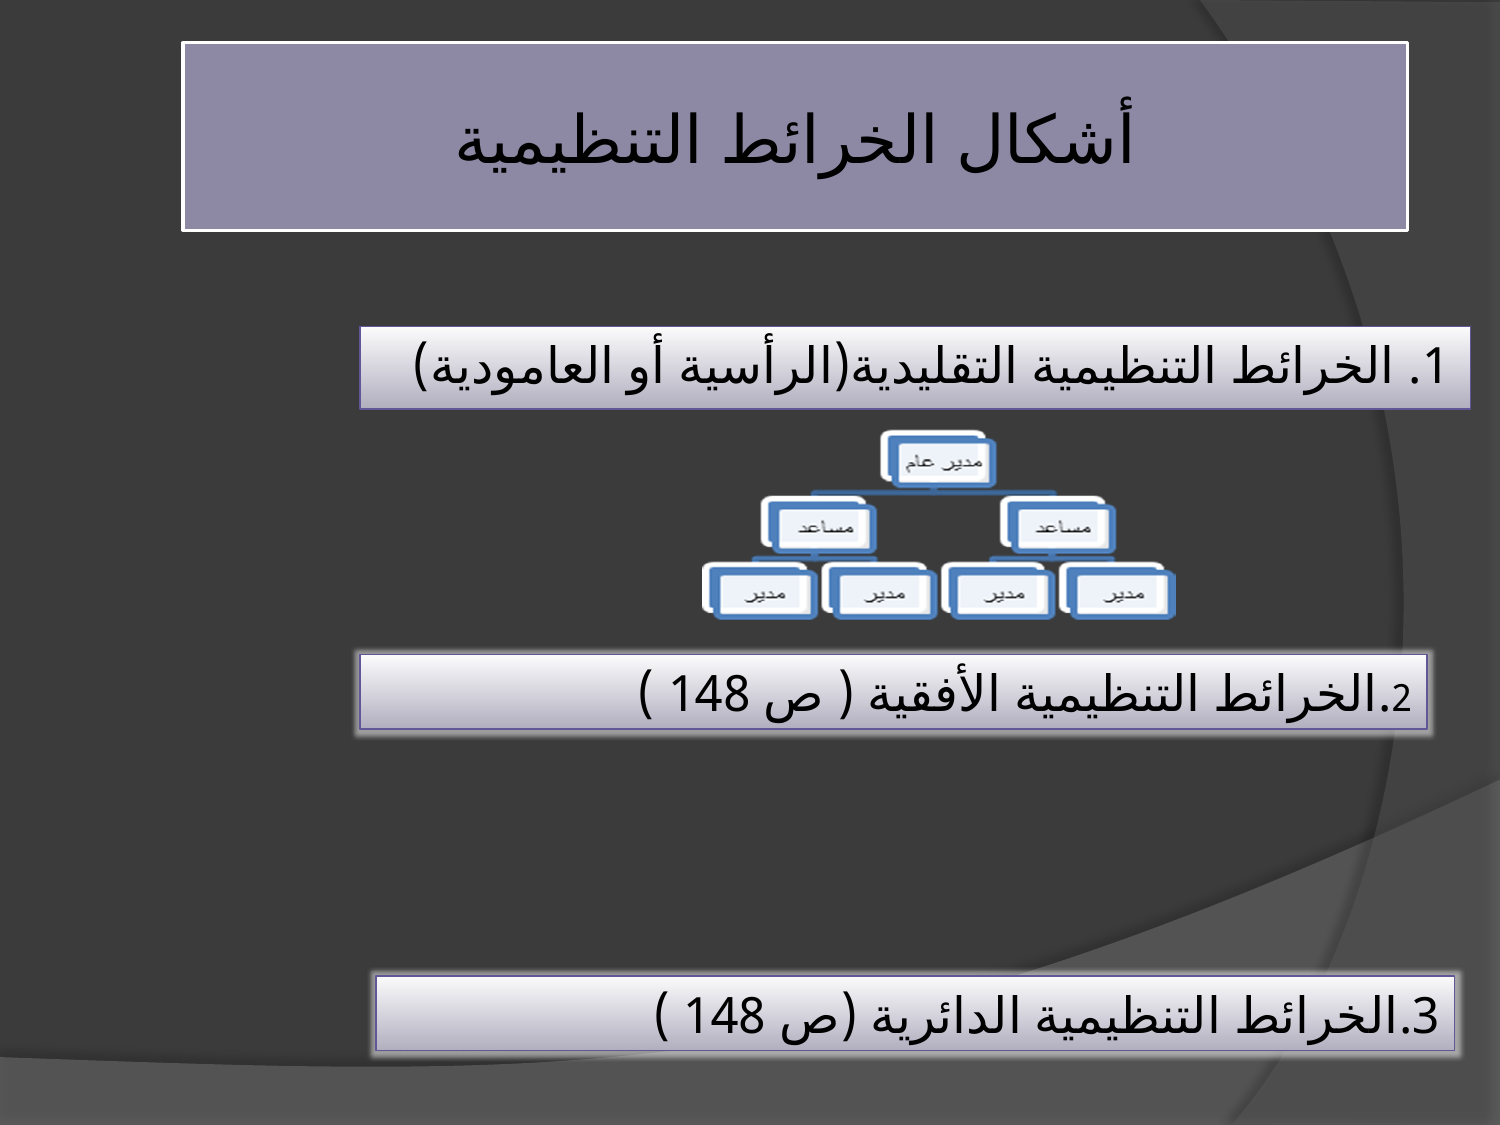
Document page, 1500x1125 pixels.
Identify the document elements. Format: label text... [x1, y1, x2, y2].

list 1. الخرائط التنظيمية التقليدية(الرأسية أو العامودية) [359, 326, 1471, 410]
title أشكال الخرائط التنظيمية [181, 41, 1409, 232]
picture [702, 388, 1176, 661]
text_box 2.الخرائط التنظيمية الأفقية ( ص 148 ) [359, 654, 1428, 730]
text_box 3.الخرائط التنظيمية الدائرية (ص 148 ) [375, 975, 1455, 1051]
